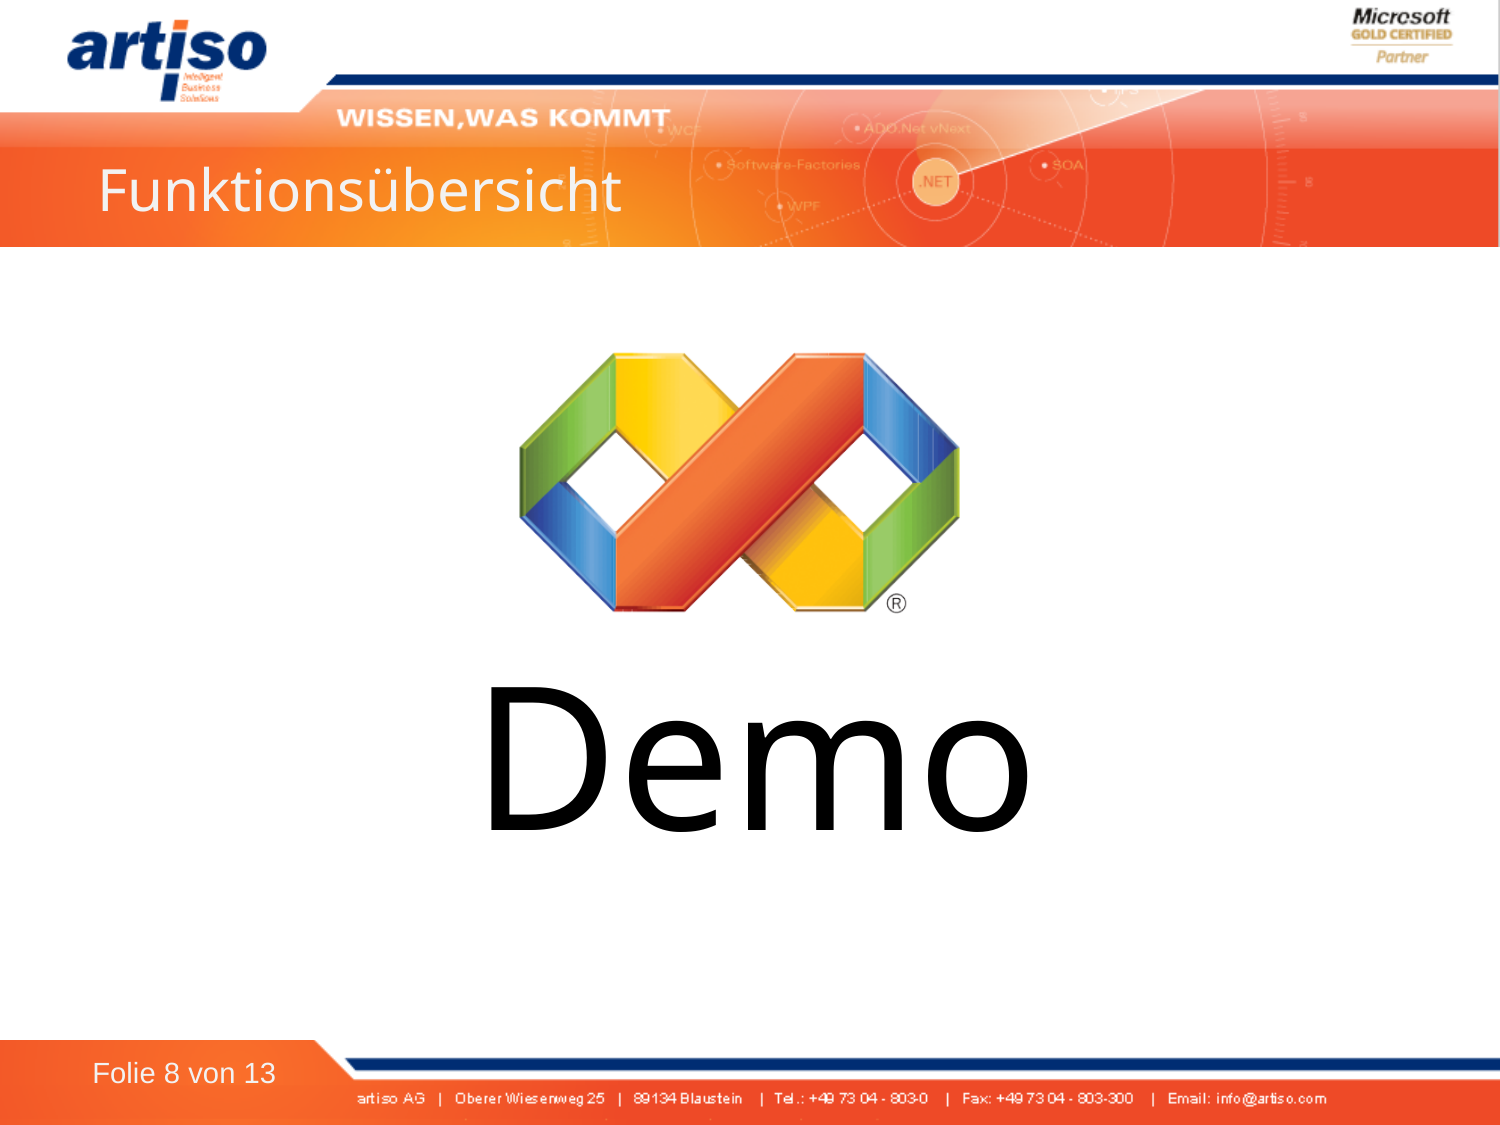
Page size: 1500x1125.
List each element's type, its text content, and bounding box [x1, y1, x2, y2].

picture [518, 351, 961, 615]
picture [0, 1040, 1500, 1125]
title Funktionsübersicht [81, 152, 1441, 224]
slide_number Folie 8 von 13 [0, 1046, 292, 1125]
picture [0, 0, 1500, 247]
text_box Demo [140, 623, 1371, 964]
